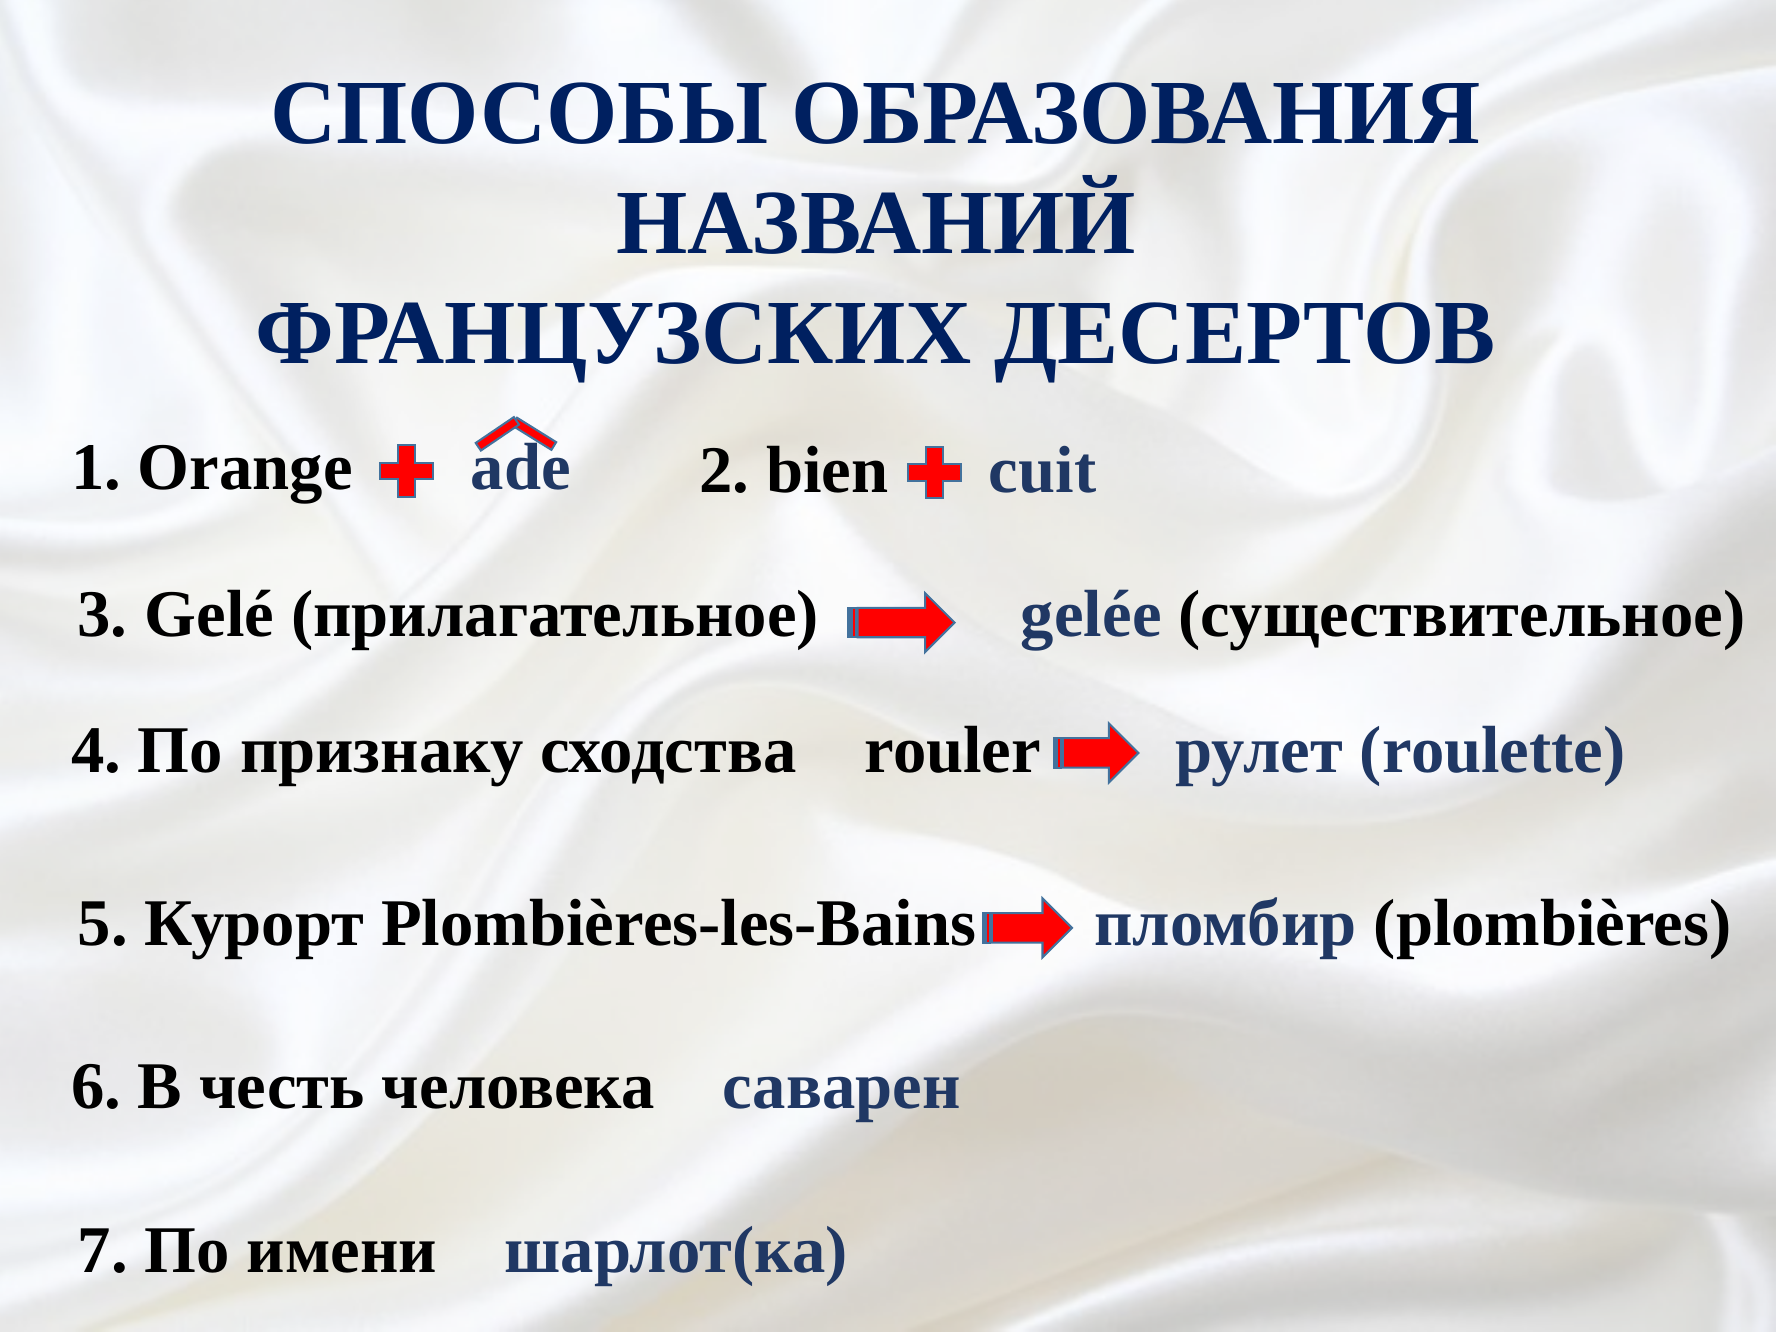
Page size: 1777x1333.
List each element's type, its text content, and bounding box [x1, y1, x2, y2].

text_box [56, 562, 1768, 659]
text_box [56, 415, 790, 512]
text_box [982, 895, 1074, 960]
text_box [682, 418, 1114, 515]
text_box [1053, 720, 1140, 785]
text_box 4. По признаку сходства rouler рулет (roulette) [56, 698, 1692, 793]
text_box 7. По имени шарлот(ка) [62, 1197, 1698, 1332]
text_box 5. Курорт Plombières-les-Bains пломбир (plombières) [63, 871, 1768, 966]
text_box Способы образования названий французских десертов [16, 44, 1737, 390]
text_box 6. В честь человека саварен [56, 1034, 1692, 1130]
